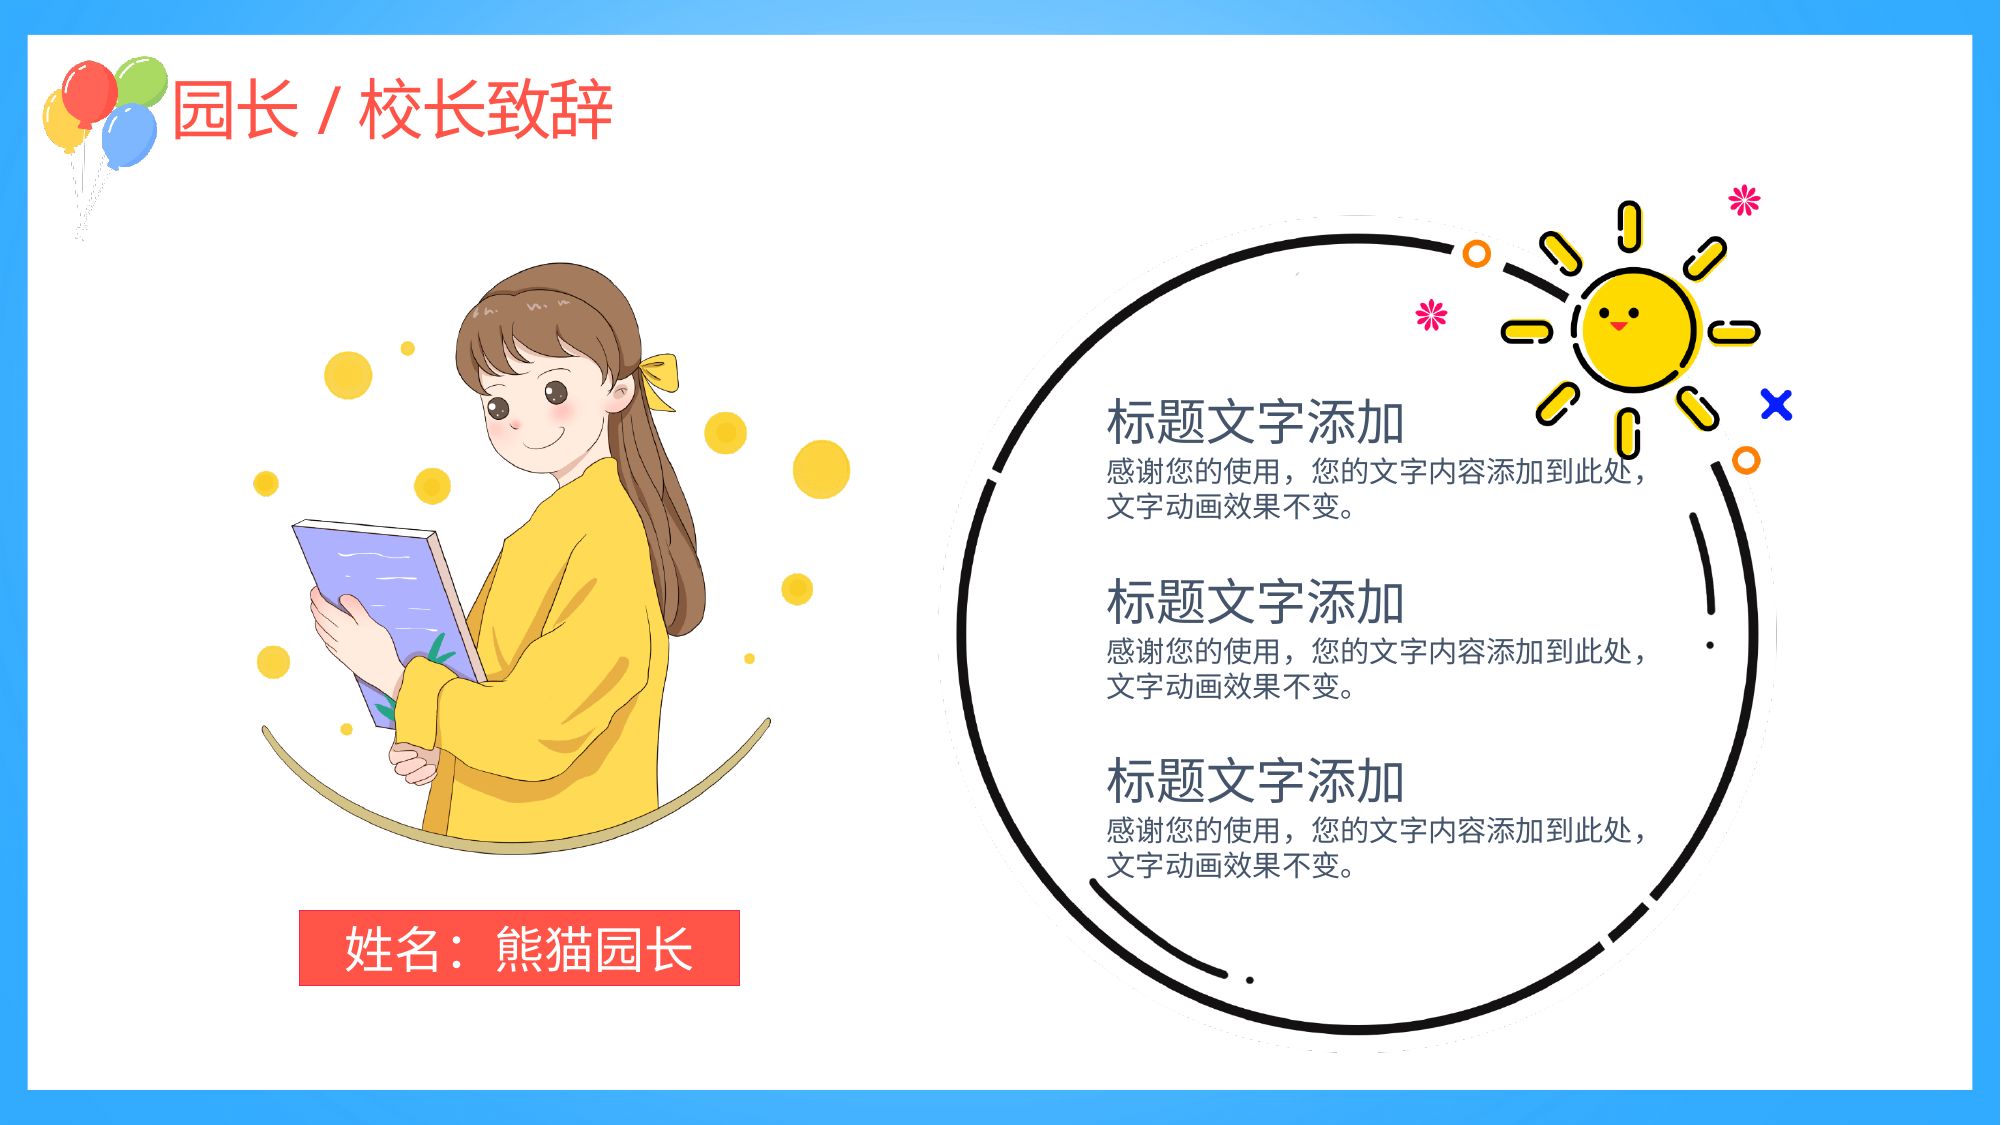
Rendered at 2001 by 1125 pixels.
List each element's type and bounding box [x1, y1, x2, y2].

text_box [868, 132, 1861, 1125]
picture [42, 56, 967, 1002]
picture [0, 0, 2000, 1125]
